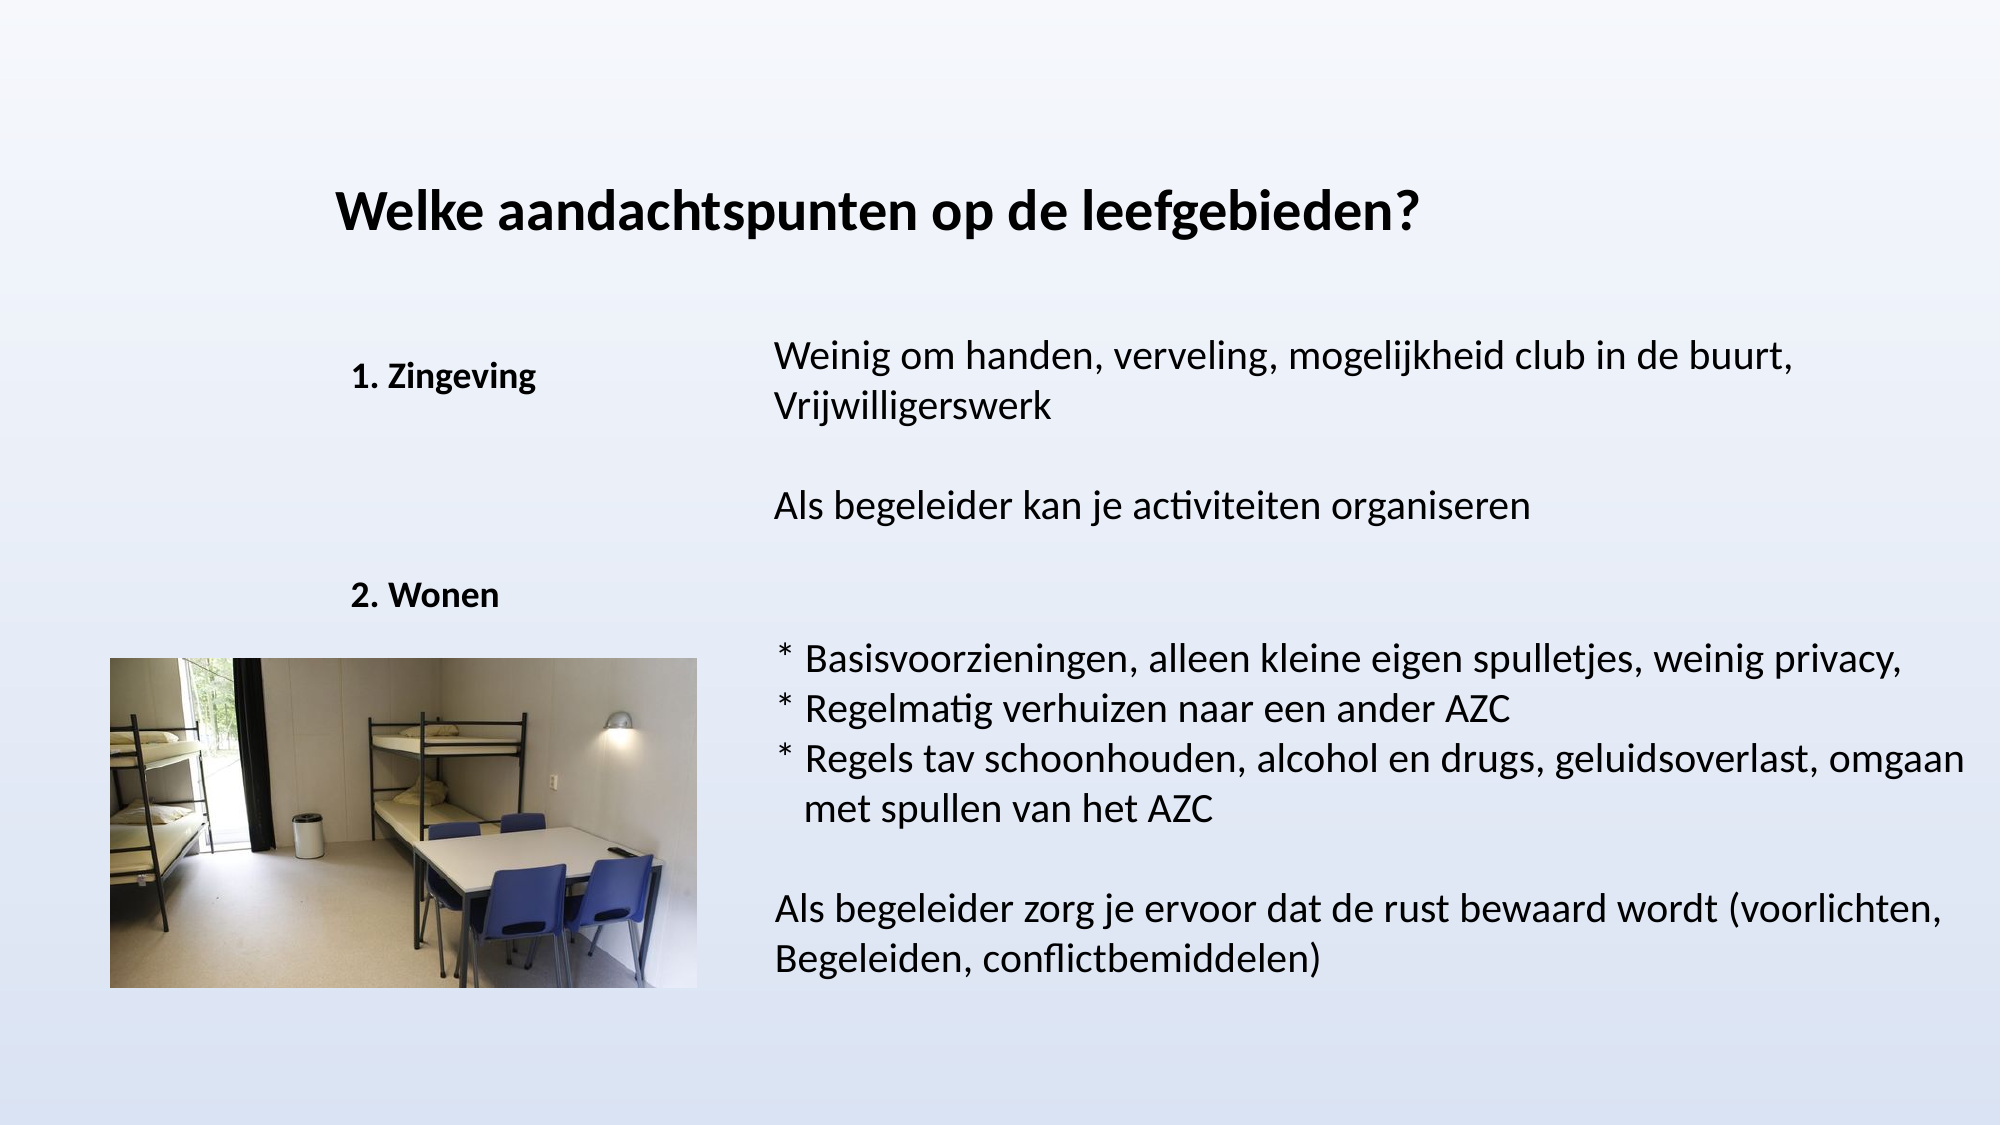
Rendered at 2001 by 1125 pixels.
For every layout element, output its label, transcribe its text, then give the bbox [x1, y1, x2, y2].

text_box * Basisvoorzieningen, alleen kleine eigen spulletjes, weinig privacy, * Regelmatig verhuizen naar een ander AZC * Regels tav schoonhouden, alcohol en drugs, geluidsoverlast, omgaan met spullen van het AZC Als begeleider zorg je ervoor dat de rust bewaard wordt (voorlichten, Begeleiden, conflictbemiddelen) [760, 623, 1981, 988]
text_box Weinig om handen, verveling, mogelijkheid club in de buurt, Vrijwilligerswerk Als begeleider kan je activiteiten organiseren [759, 320, 1810, 536]
text_box Welke aandachtspunten op de leefgebieden? [320, 164, 1436, 250]
text_box 2. Wonen [335, 562, 515, 623]
text_box 1. Zingeving [335, 343, 552, 403]
picture [110, 658, 697, 988]
